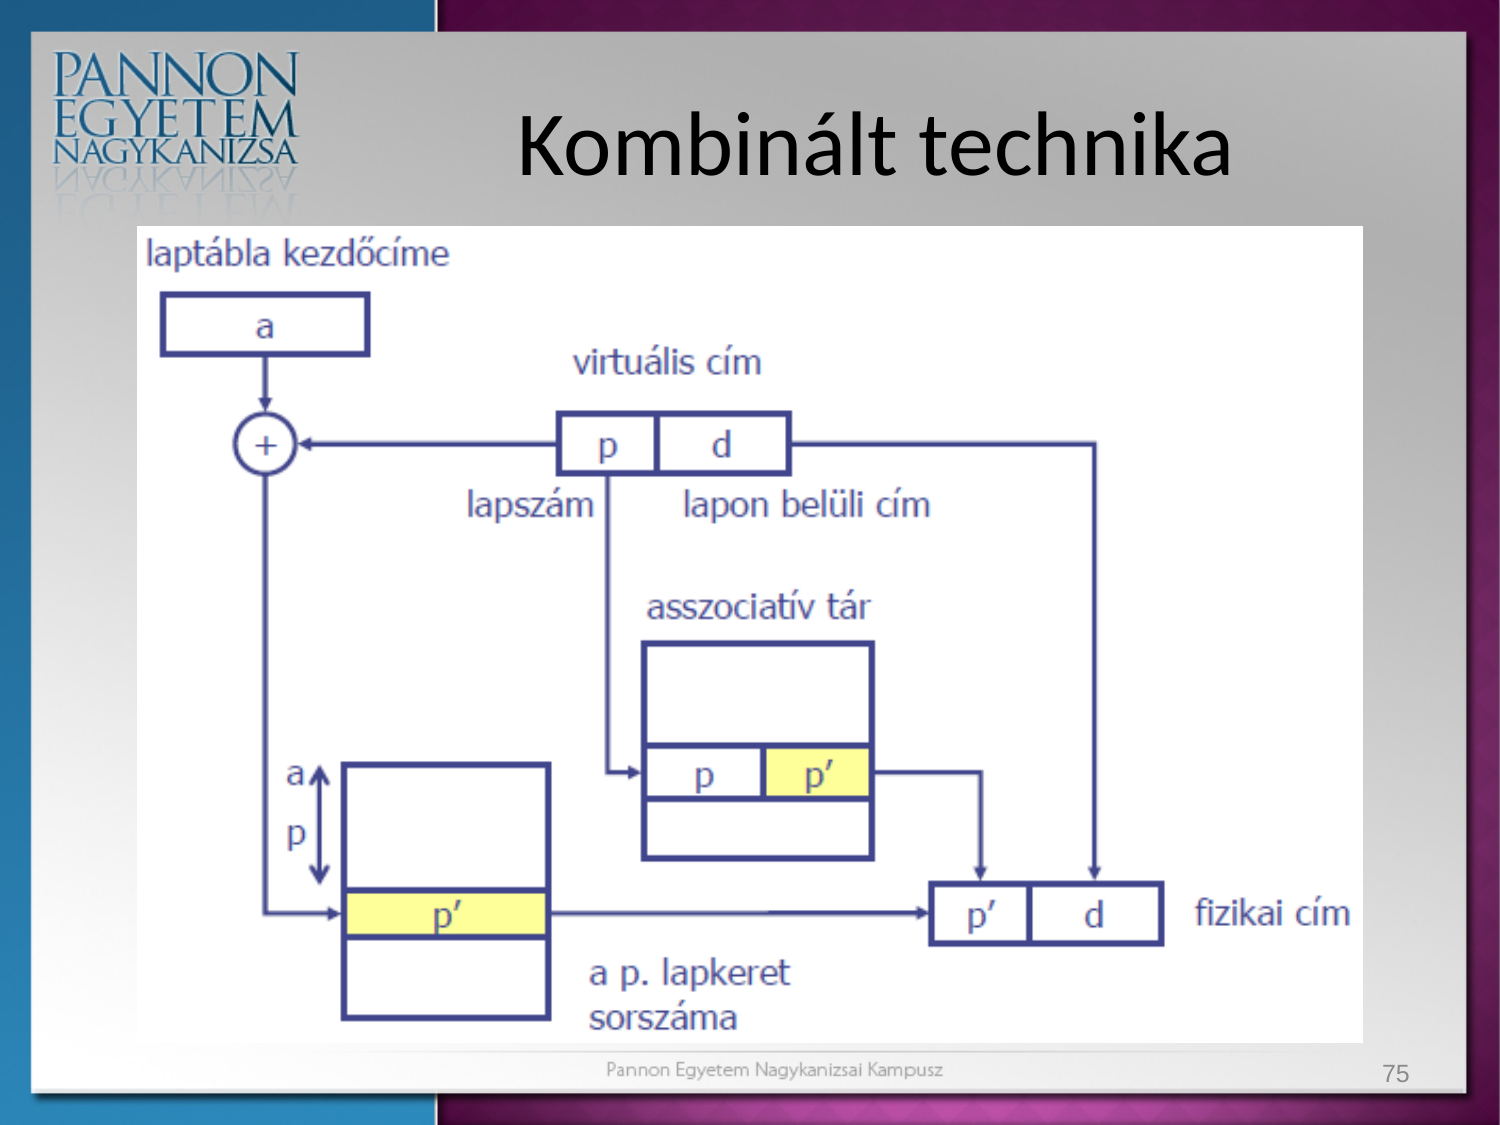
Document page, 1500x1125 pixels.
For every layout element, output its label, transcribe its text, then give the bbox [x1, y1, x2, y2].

title Kombinált technika [328, 45, 1425, 233]
picture [0, 0, 1500, 1125]
slide_number 75 [1074, 1042, 1425, 1103]
